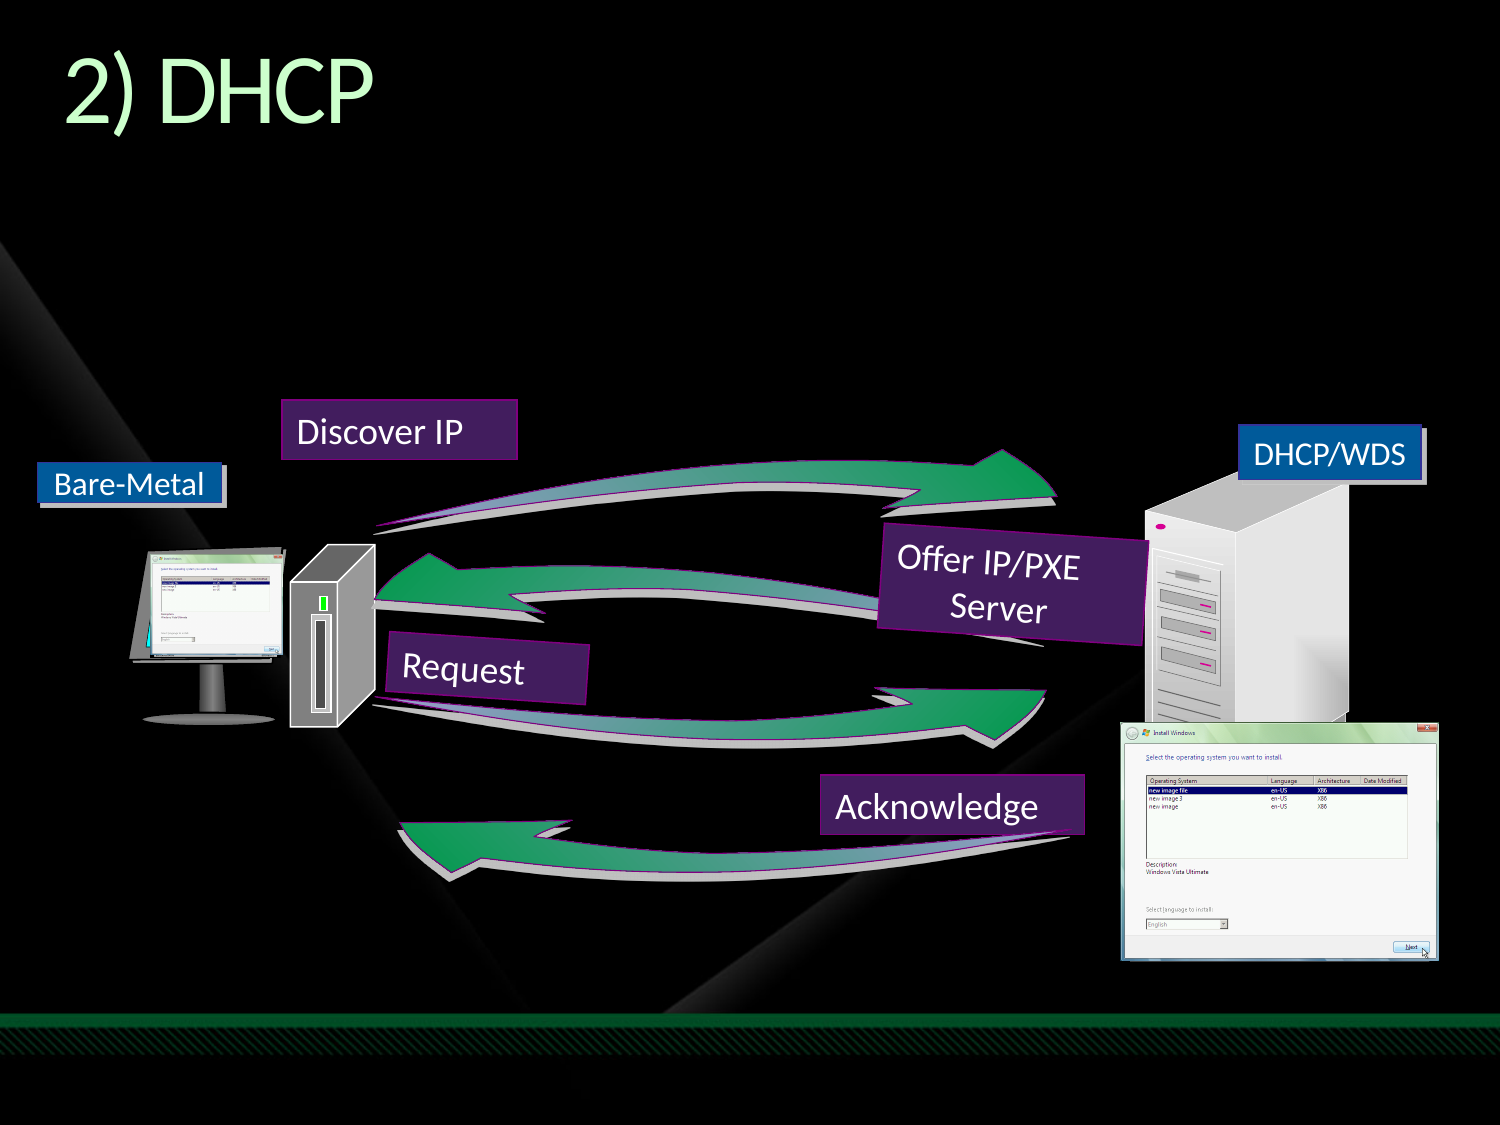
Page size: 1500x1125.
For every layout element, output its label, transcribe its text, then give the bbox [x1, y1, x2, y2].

title 2) DHCP [62, 37, 1438, 147]
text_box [1144, 462, 1350, 722]
text_box DHCP/WDS [1238, 424, 1422, 480]
picture [0, 0, 1500, 1125]
text_box [381, 687, 1047, 741]
text_box [381, 553, 879, 614]
text_box [376, 449, 1058, 526]
text_box Acknowledge [820, 774, 1085, 835]
text_box Request [385, 631, 590, 705]
text_box [399, 820, 1072, 873]
text_box Discover IP [281, 399, 518, 460]
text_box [99, 537, 376, 727]
text_box Bare-Metal [37, 462, 222, 503]
text_box Offer IP/PXE Server [877, 523, 1139, 646]
